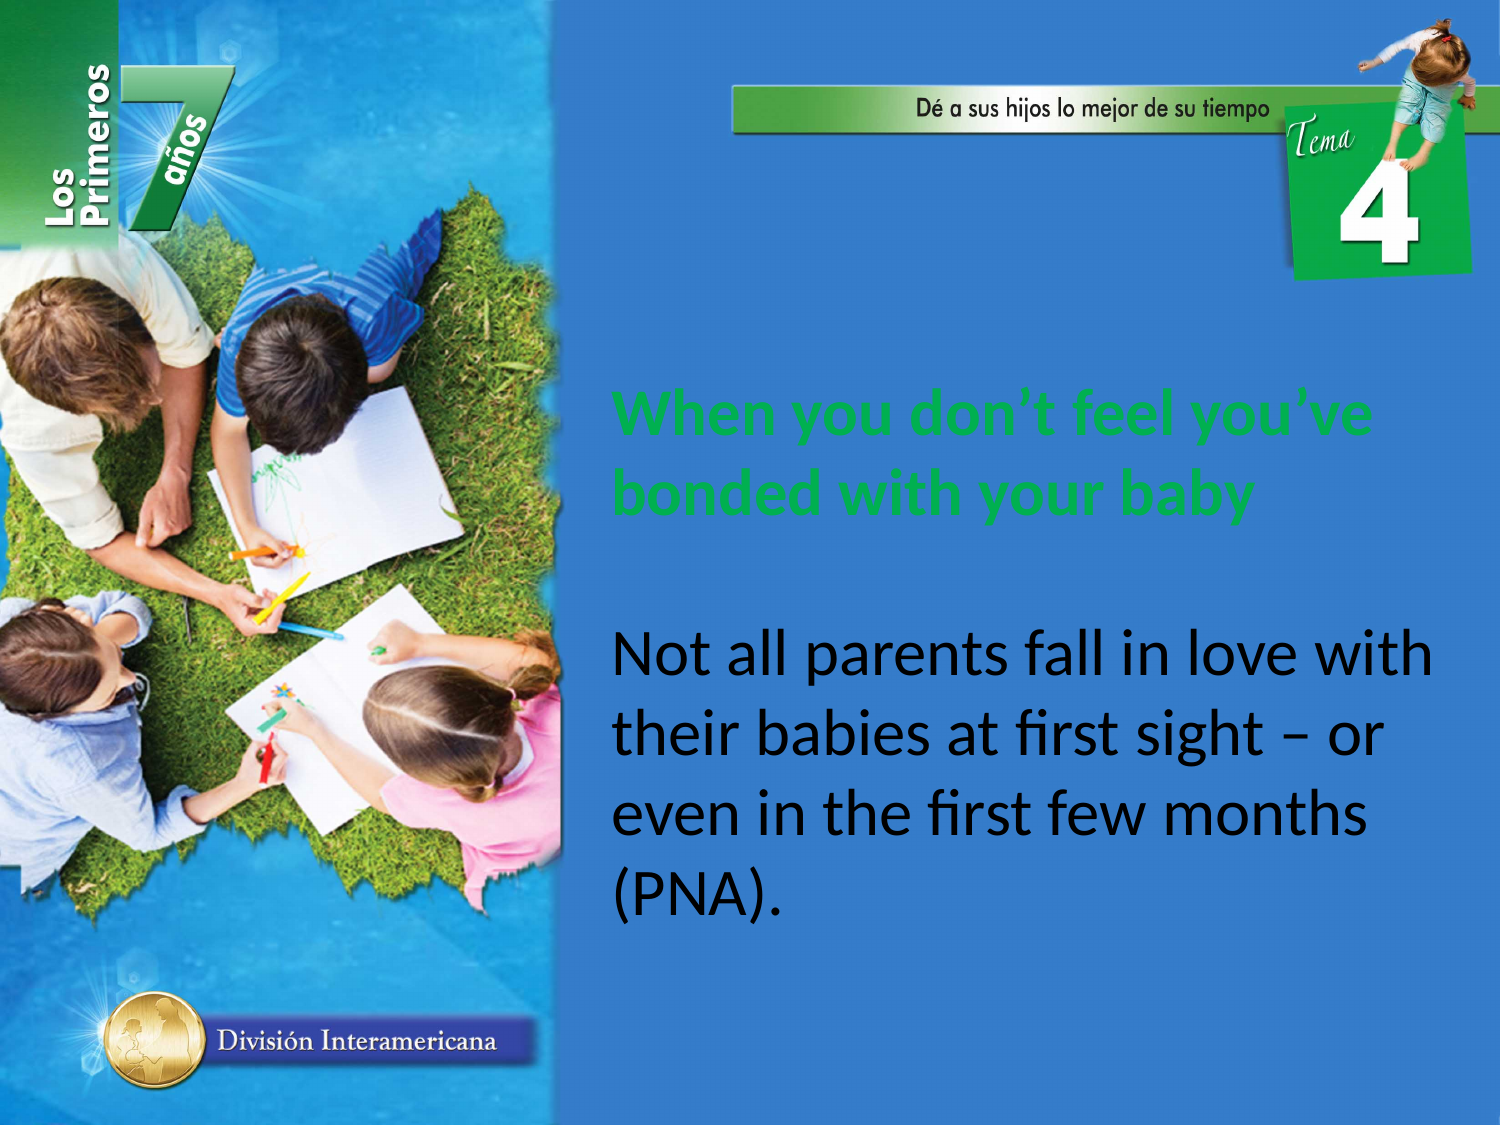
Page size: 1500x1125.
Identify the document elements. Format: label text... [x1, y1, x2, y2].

picture [0, 0, 1500, 1125]
text_box When you don’t feel you’ve bonded with your baby Not all parents fall in love with their babies at first sight – or even in the first few months (PNA). [596, 361, 1471, 937]
